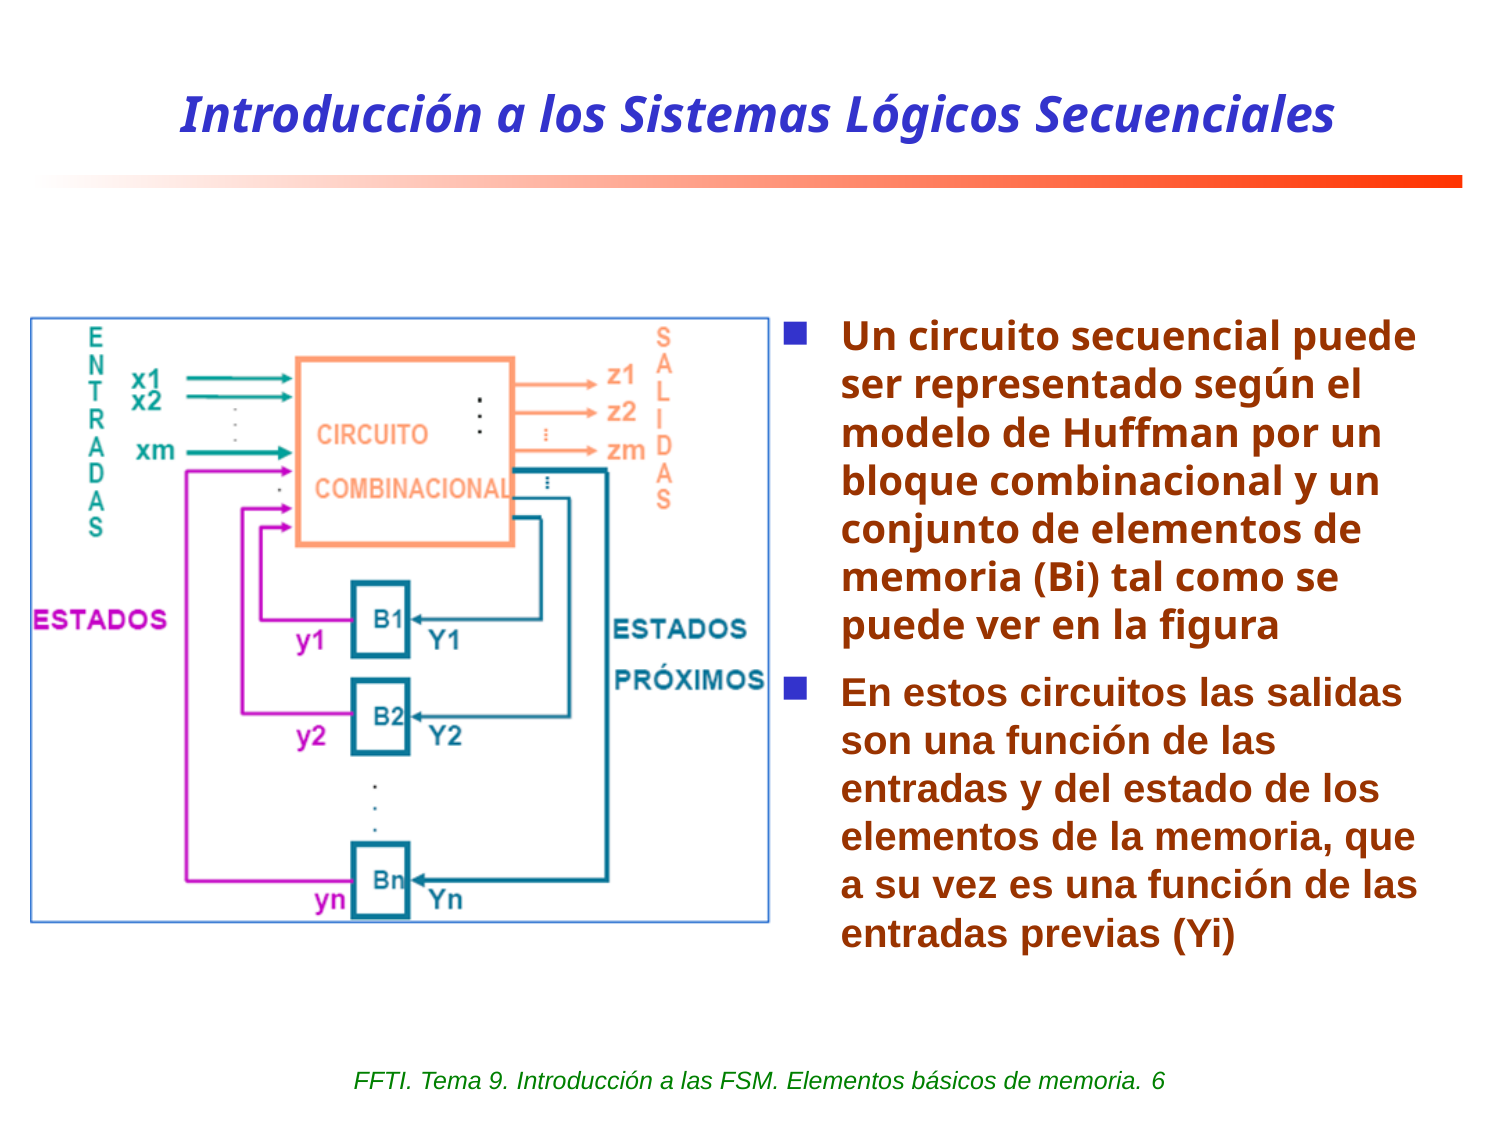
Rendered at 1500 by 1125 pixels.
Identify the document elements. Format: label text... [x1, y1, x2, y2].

picture [29, 303, 773, 929]
list Un circuito secuencial puede ser representado según el modelo de Huffman por un bloque combinacional y un conjunto de elementos de memoria (Bi) tal como se puede ver en la figura En estos circuitos las salidas son una función de las entradas y del estado de los elementos de la memoria, que a su vez es una función de las entradas previas (Yi) [771, 303, 1451, 976]
title Introducción a los Sistemas Lógicos Secuenciales [68, 49, 1451, 176]
footer FFTI. Tema 9. Introducción a las FSM. Elementos básicos de memoria. 6 [68, 1056, 1451, 1103]
